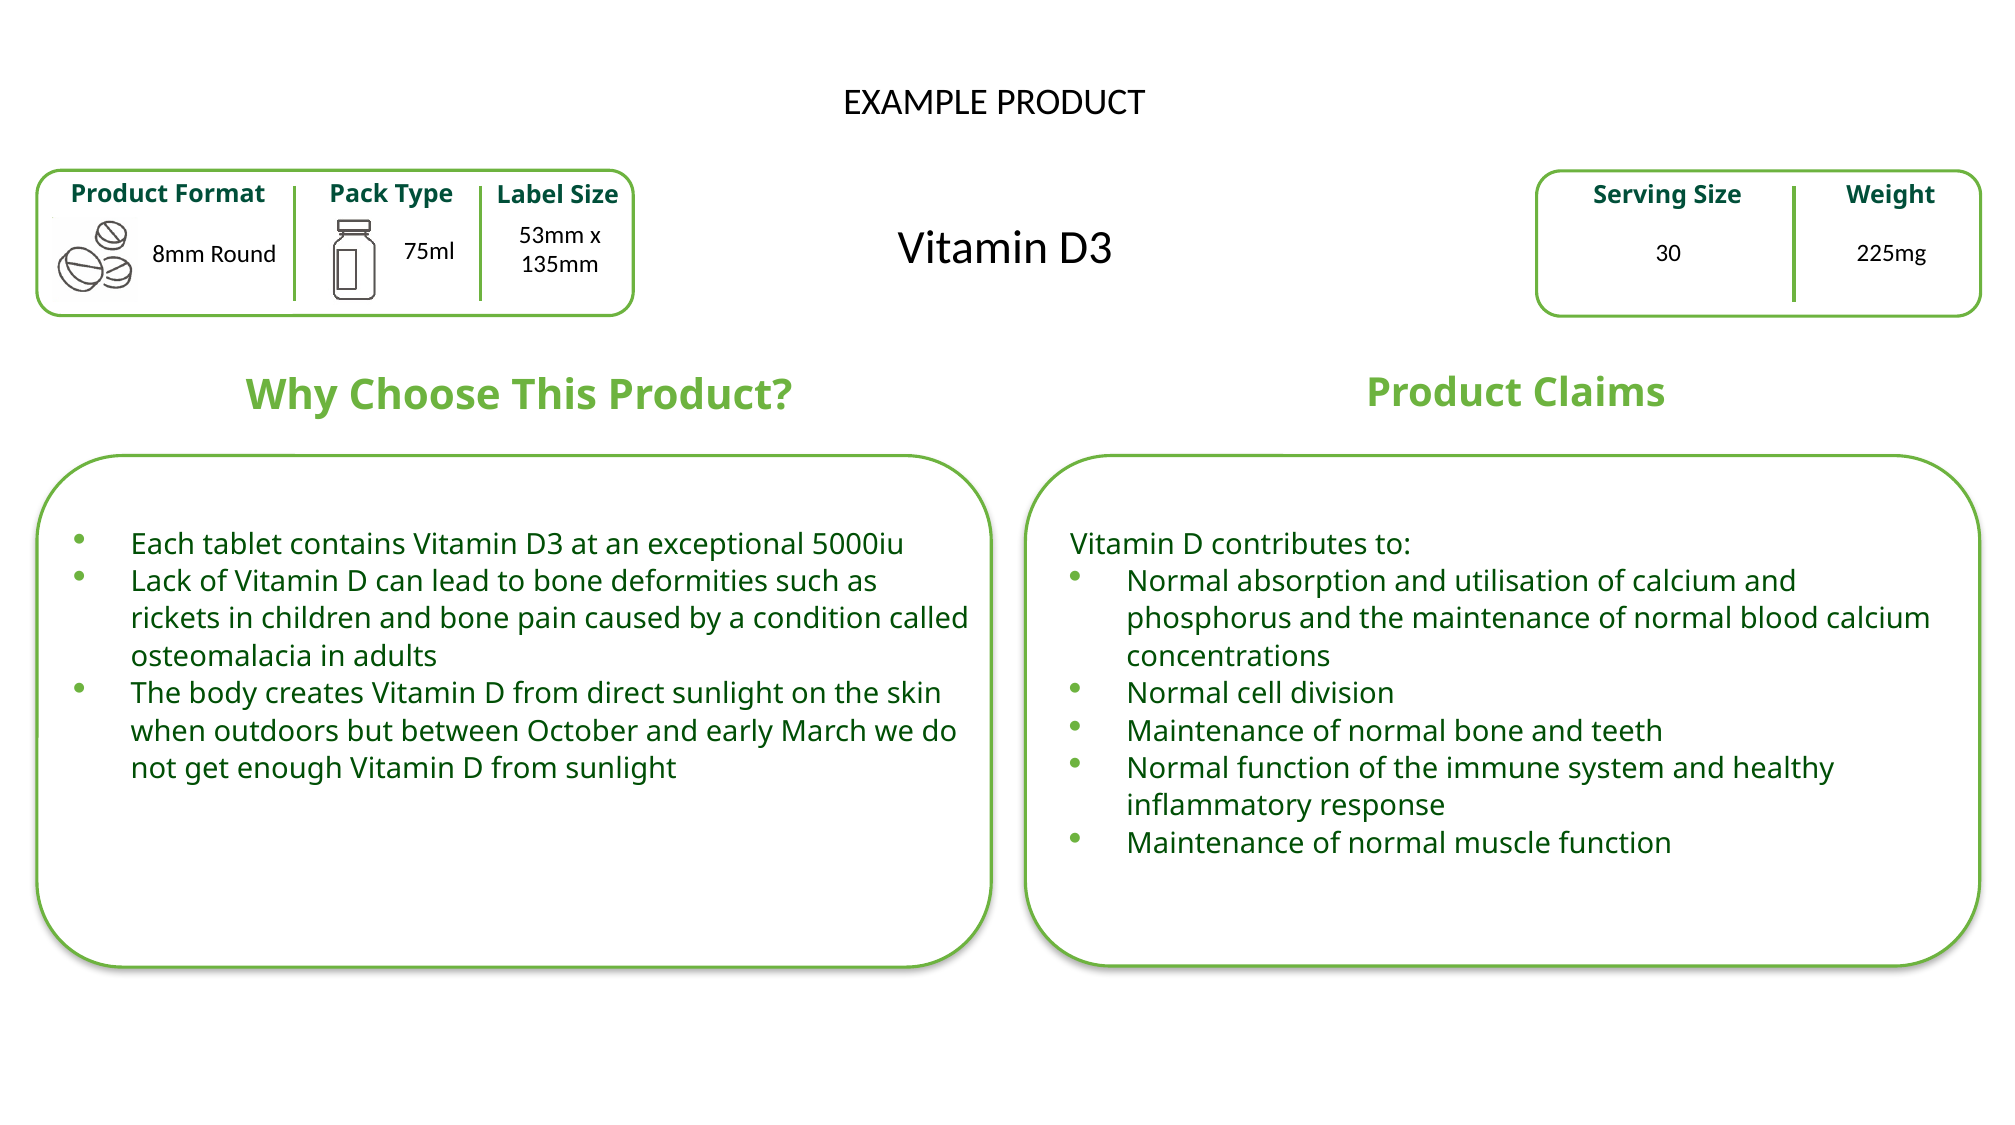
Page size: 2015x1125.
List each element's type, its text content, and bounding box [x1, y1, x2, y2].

text_box Vitamin D contributes to: Normal absorption and utilisation of calcium and phosphorus and the maintenance of normal blood calcium concentrations Normal cell division Maintenance of normal bone and teeth Normal function of the immune system and healthy inflammatory response Maintenance of normal muscle function [1055, 515, 1977, 952]
title Vitamin D3 [677, 207, 1531, 282]
text_box EXAMPLE PRODUCT [828, 69, 1162, 130]
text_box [36, 169, 672, 317]
text_box Product Claims [1303, 361, 1730, 436]
text_box Why Choose This Product? [223, 335, 826, 427]
text_box [1025, 455, 1976, 946]
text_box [1536, 170, 2005, 317]
text_box Each tablet contains Vitamin D3 at an exceptional 5000iu Lack of Vitamin D can lead to bone deformities such as rickets in children and bone pain caused by a condition called osteomalacia in adults The body creates Vitamin D from direct sunlight on the skin when outdoors but between October and early March we do not get enough Vitamin D from sunlight [59, 515, 990, 835]
text_box [36, 455, 992, 968]
text_box [1063, 952, 1942, 967]
